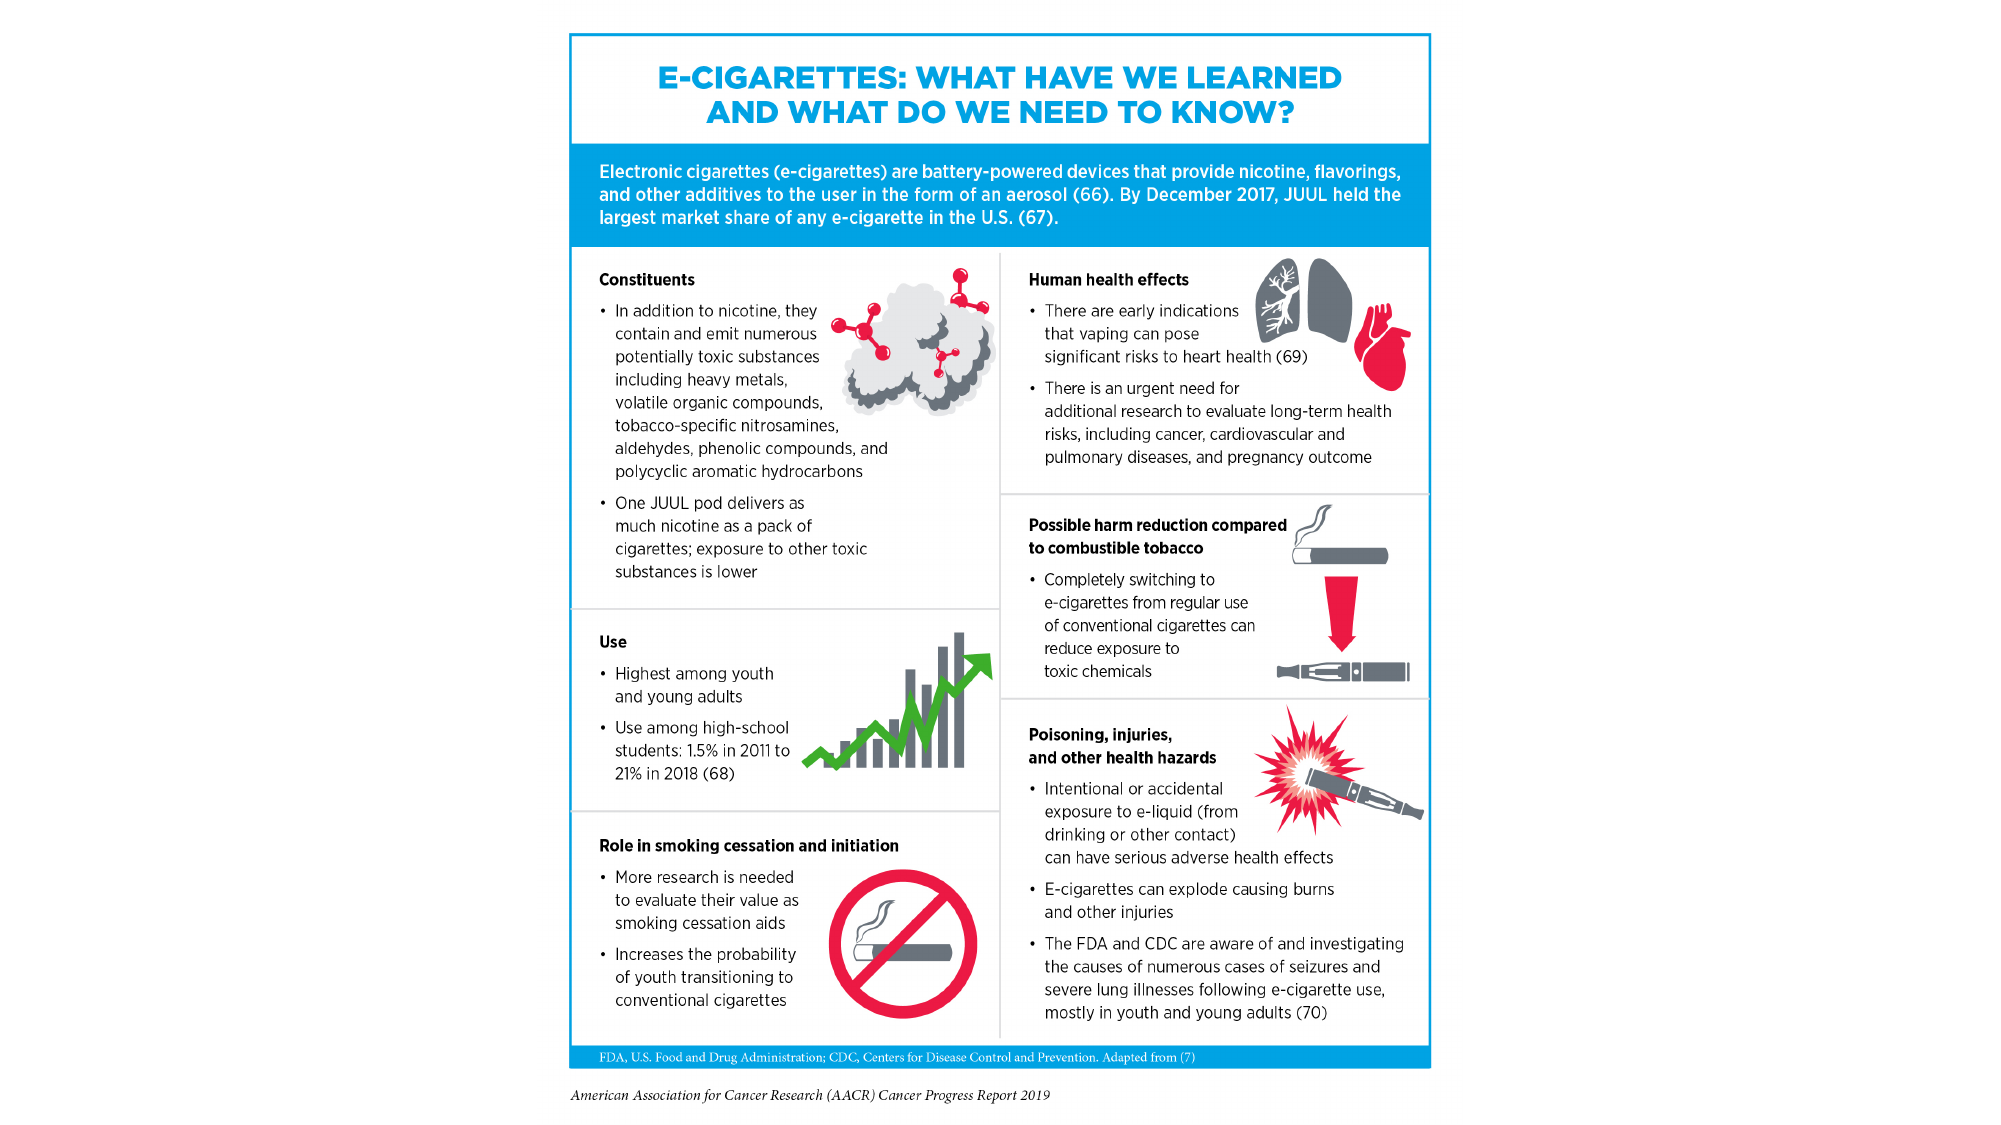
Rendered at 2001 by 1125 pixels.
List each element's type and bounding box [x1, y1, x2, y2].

picture [537, 0, 1463, 1125]
